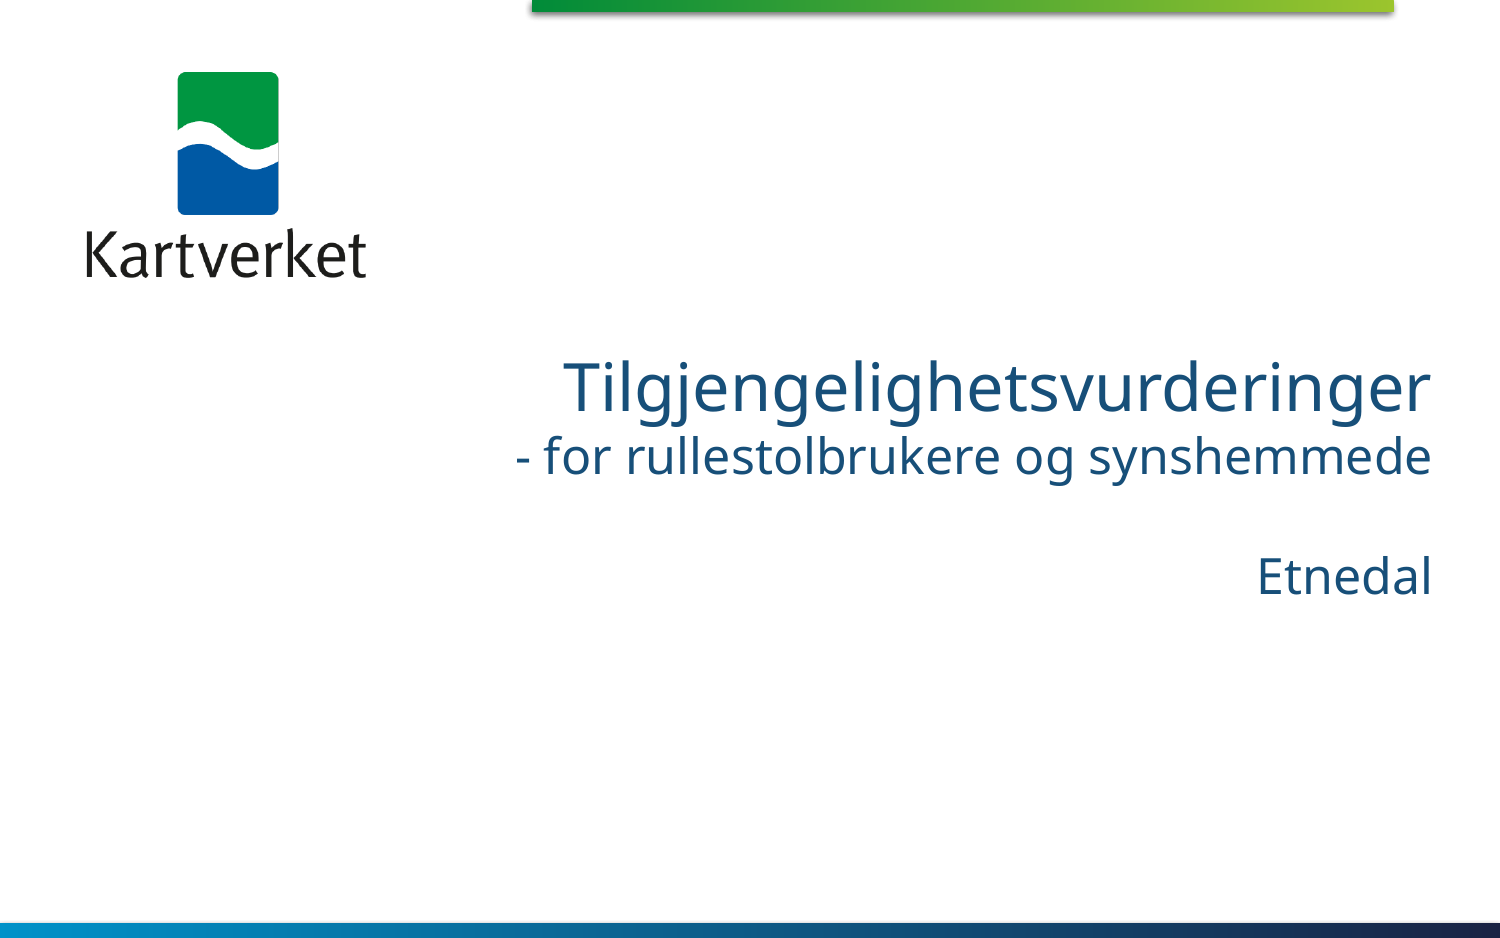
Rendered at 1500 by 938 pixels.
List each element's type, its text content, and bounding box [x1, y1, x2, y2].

text_box Tilgjengelighetsvurderinger - for rullestolbrukere og synshemmede Etnedal [66, 337, 1449, 613]
